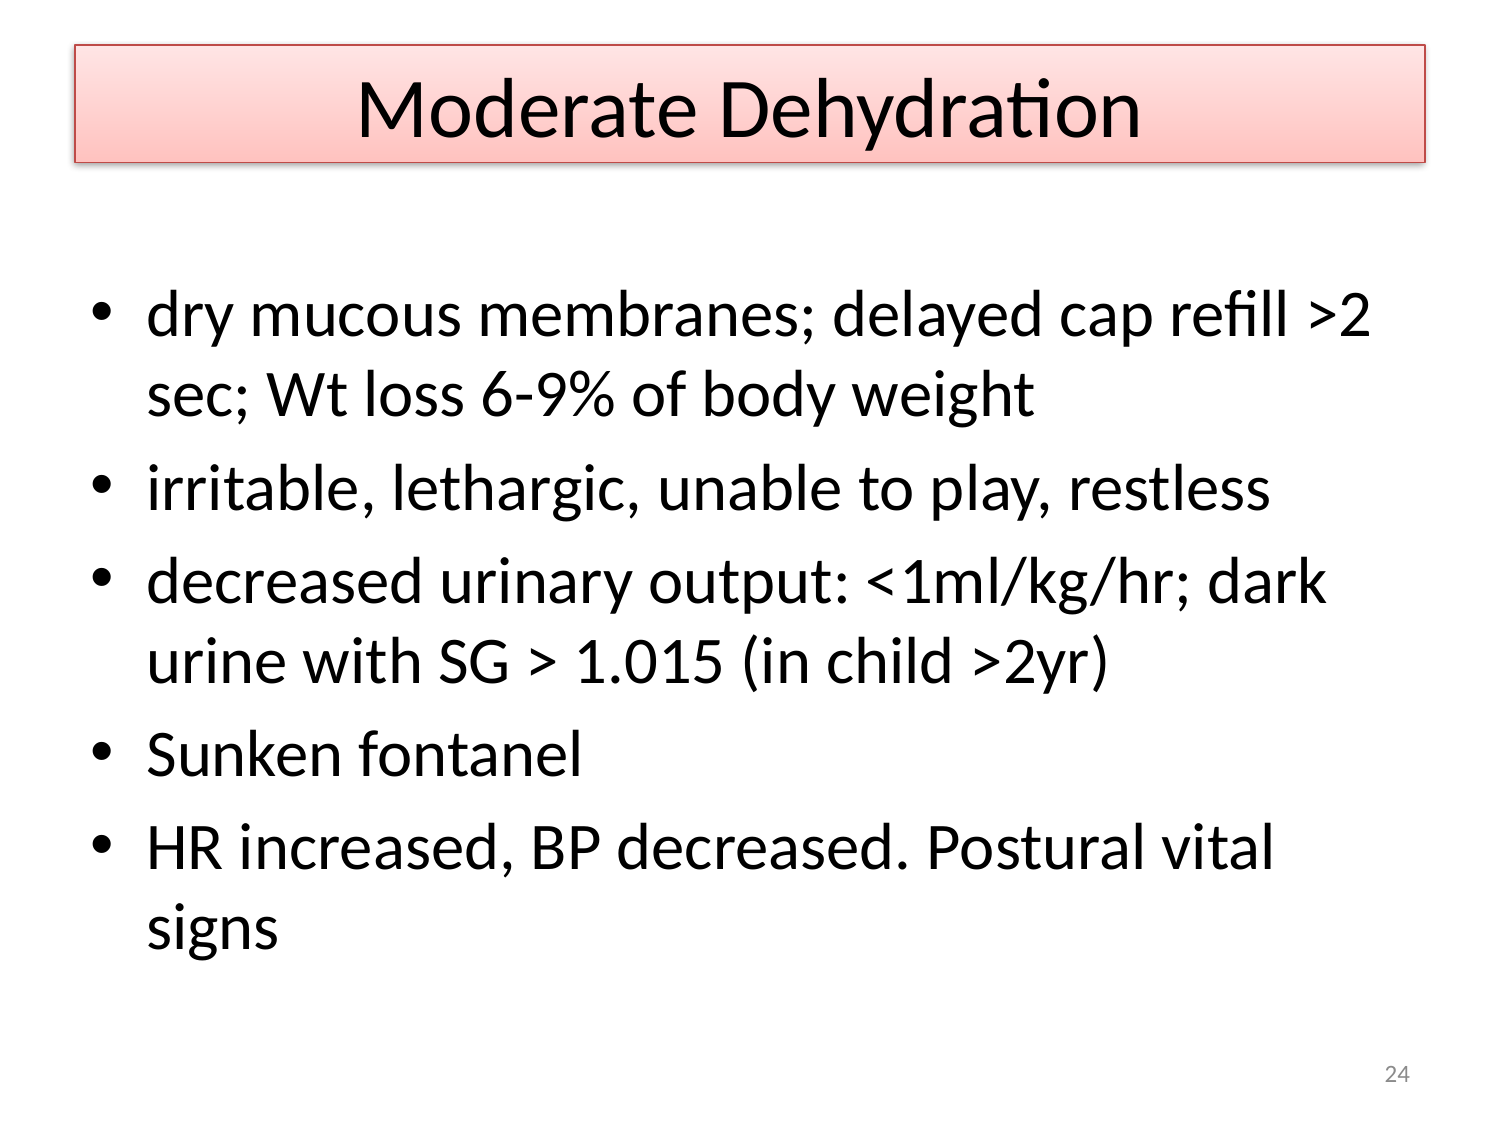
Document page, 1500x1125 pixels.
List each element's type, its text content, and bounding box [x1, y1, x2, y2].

list dry mucous membranes; delayed cap refill >2 sec; Wt loss 6-9% of body weight irritable, lethargic, unable to play, restless decreased urinary output: <1ml/kg/hr; dark urine with SG > 1.015 (in child >2yr) Sunken fontanel HR increased, BP decreased. Postural vital signs [75, 262, 1425, 1005]
title Moderate Dehydration [74, 44, 1426, 163]
slide_number 24 [1074, 1042, 1425, 1103]
